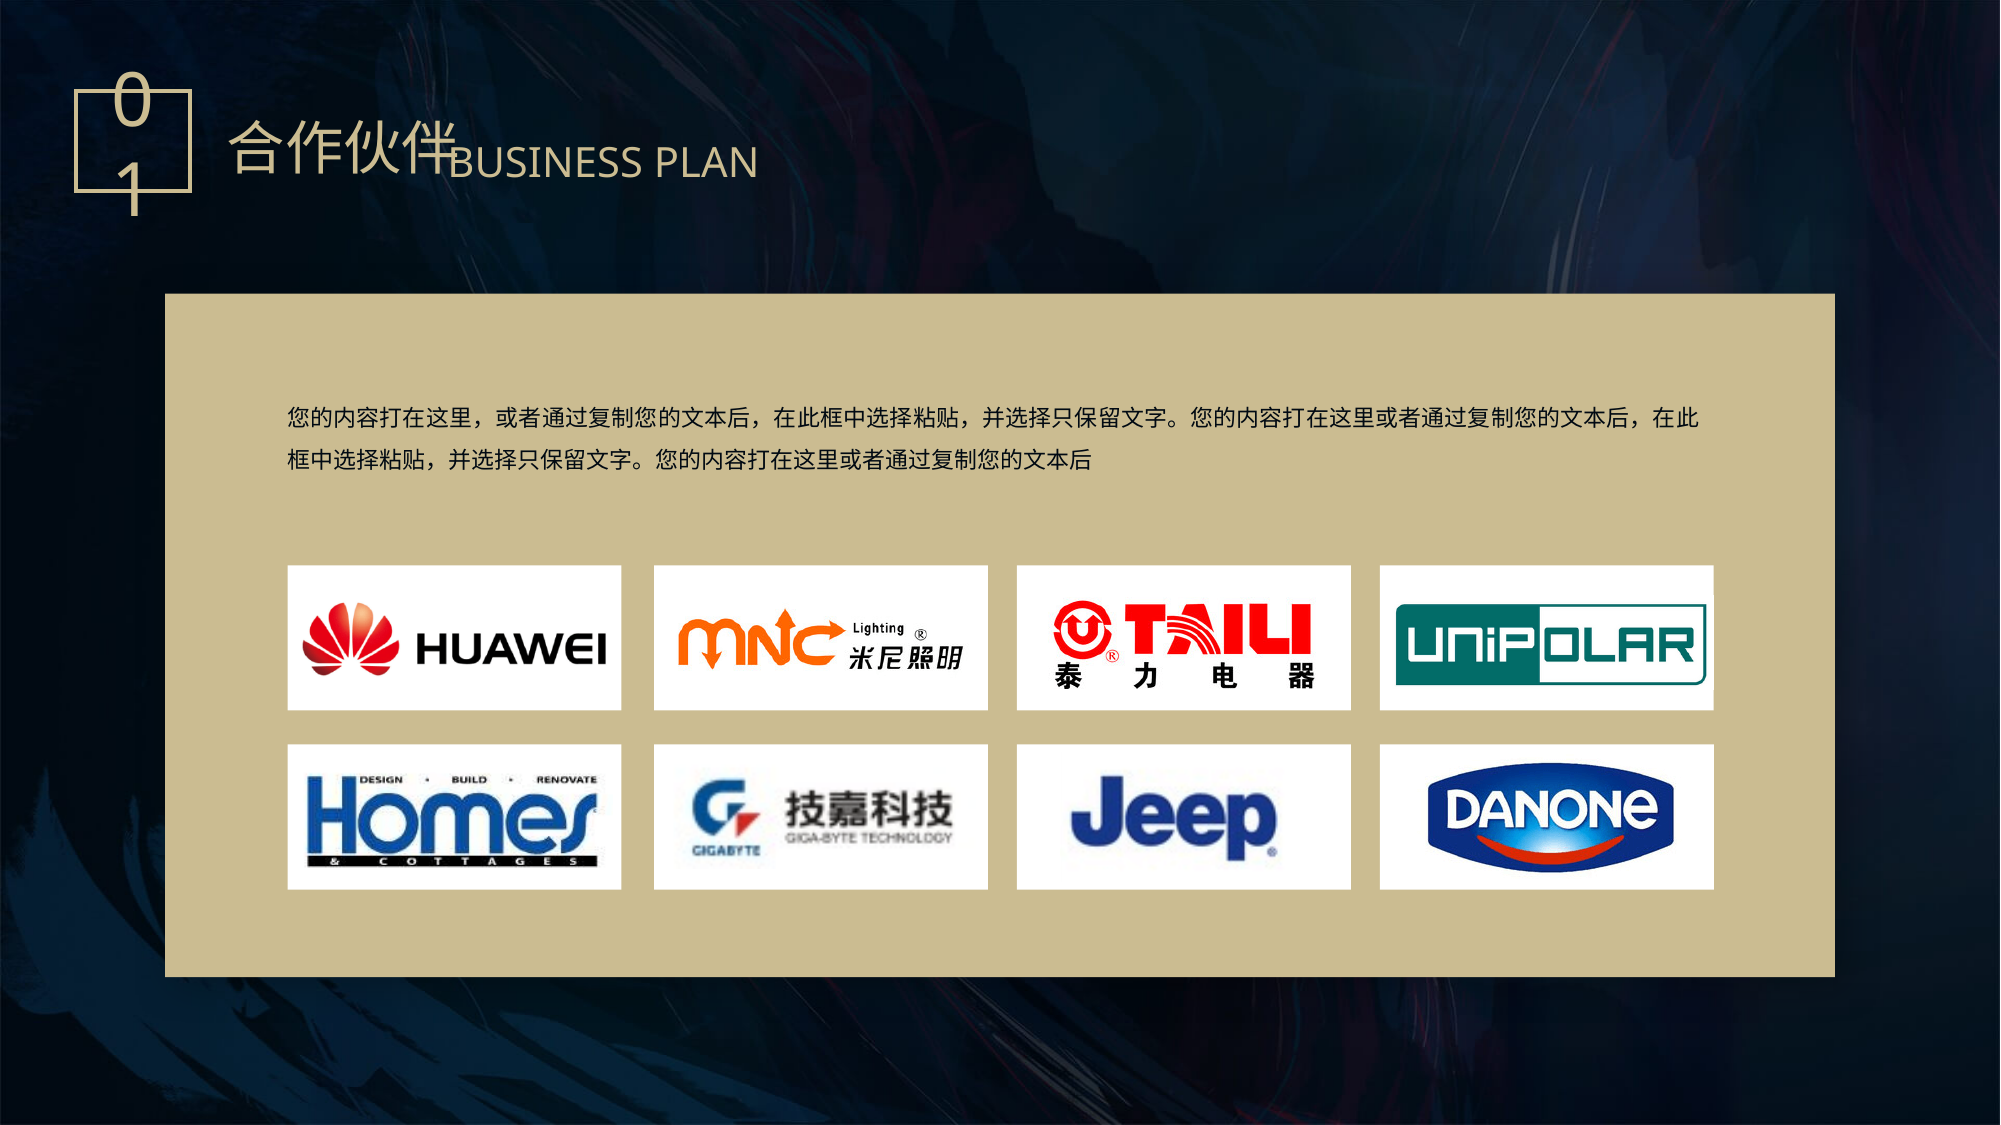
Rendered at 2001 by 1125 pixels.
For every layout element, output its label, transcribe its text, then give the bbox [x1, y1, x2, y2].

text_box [1016, 744, 1351, 890]
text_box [1016, 565, 1351, 711]
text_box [287, 565, 622, 711]
text_box [164, 293, 1836, 978]
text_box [287, 744, 622, 890]
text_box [654, 744, 988, 890]
text_box 您的内容打在这里，或者通过复制您的文本后，在此框中选择粘贴，并选择只保留文字。您的内容打在这里或者通过复制您的文本后，在此框中选择粘贴，并选择只保留文字。您的内容打在这里或者通过复制您的文本后 [272, 382, 1714, 502]
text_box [1379, 744, 1714, 890]
picture [0, 0, 2000, 1125]
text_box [1379, 565, 1714, 711]
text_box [654, 565, 988, 711]
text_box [75, 90, 748, 195]
